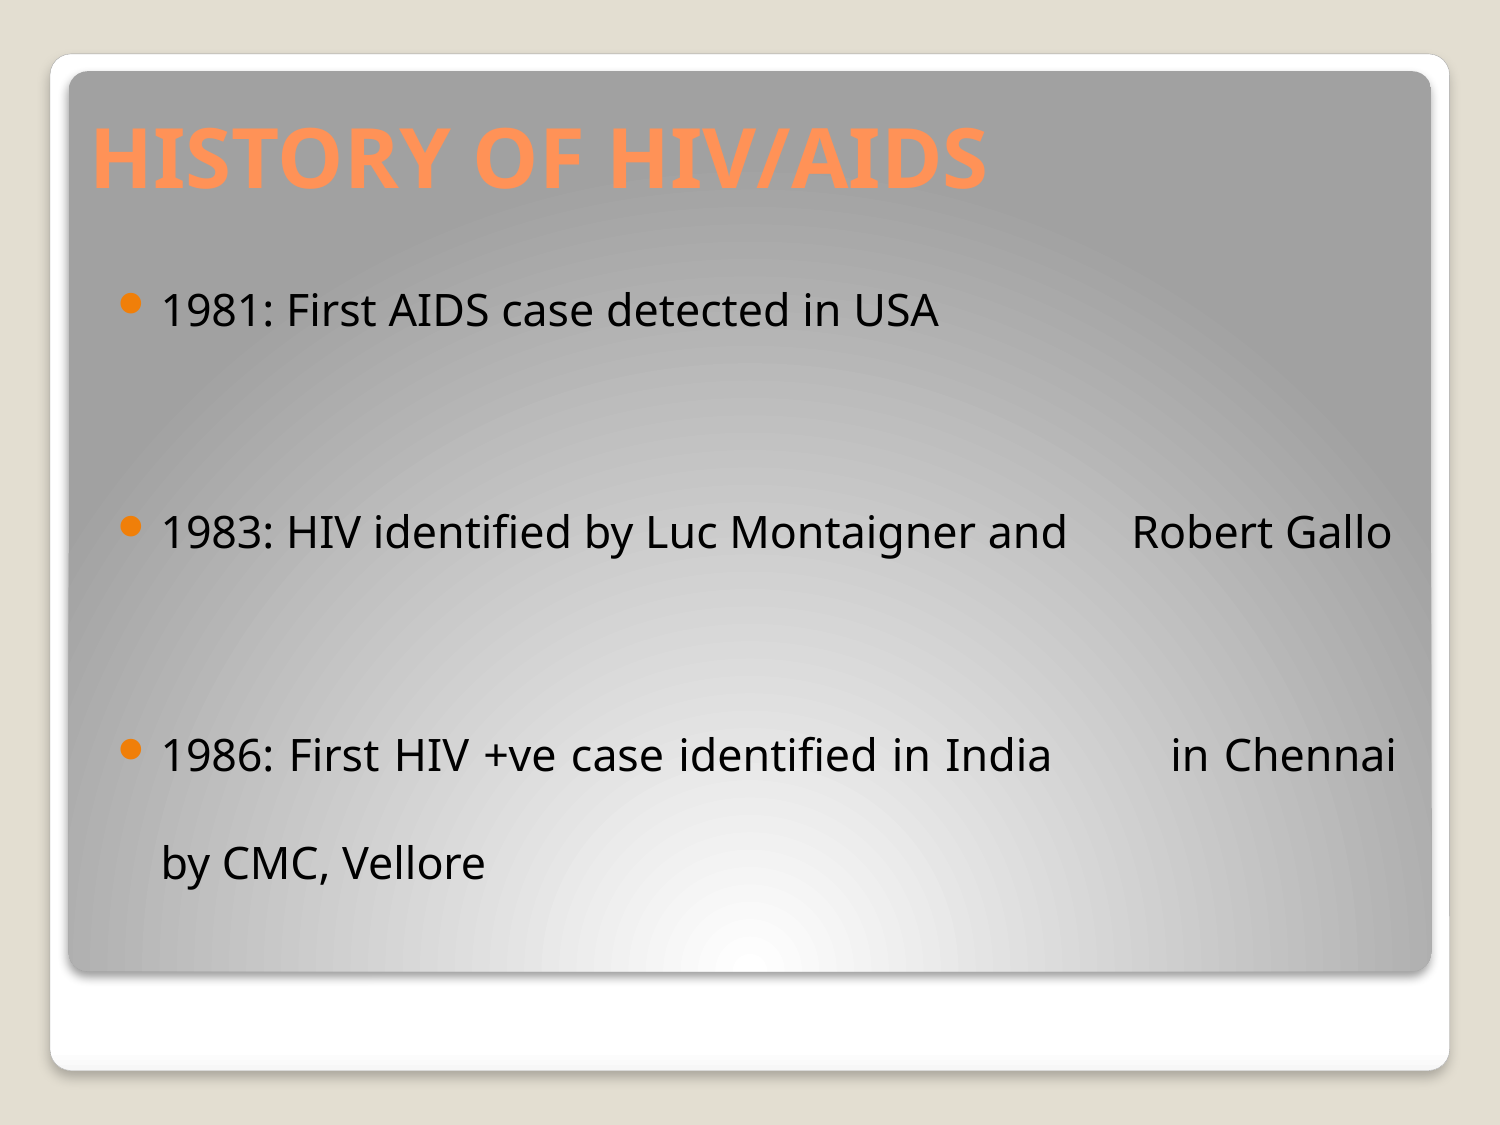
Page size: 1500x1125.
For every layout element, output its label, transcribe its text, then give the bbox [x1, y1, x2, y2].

list 1981: First AIDS case detected in USA 1983: HIV identified by Luc Montaigner and Robert Gallo 1986: First HIV +ve case identified in India in Chennai by CMC, Vellore [87, 212, 1413, 1013]
title HISTORY OF HIV/AIDS [75, 75, 1418, 213]
